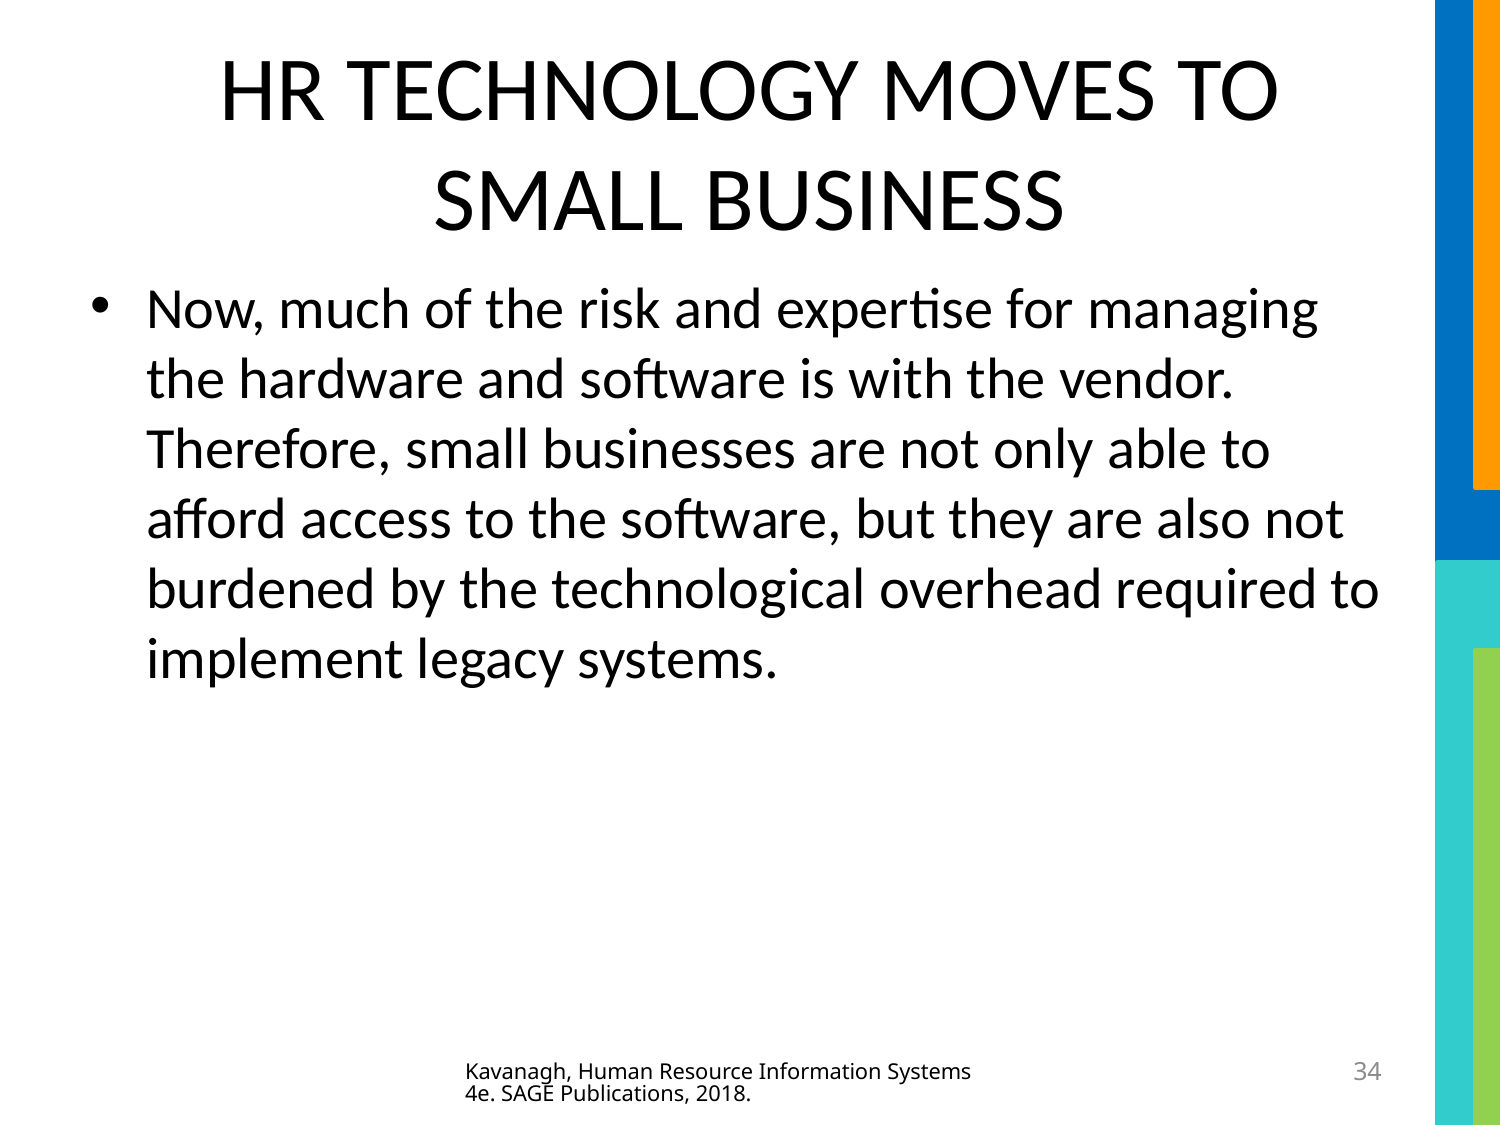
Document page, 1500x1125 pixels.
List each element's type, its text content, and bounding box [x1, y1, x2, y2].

slide_number 34 [1059, 1042, 1397, 1103]
footer Kavanagh, Human Resource Information Systems 4e. SAGE Publications, 2018. [450, 1042, 1004, 1103]
list Now, much of the risk and expertise for managing the hardware and software is with the vendor. Therefore, small businesses are not only able to afford access to the software, but they are also not burdened by the technological overhead required to implement legacy systems. [75, 262, 1425, 1005]
title HR TECHNOLOGY MOVES TO SMALL BUSINESS [75, 45, 1425, 233]
